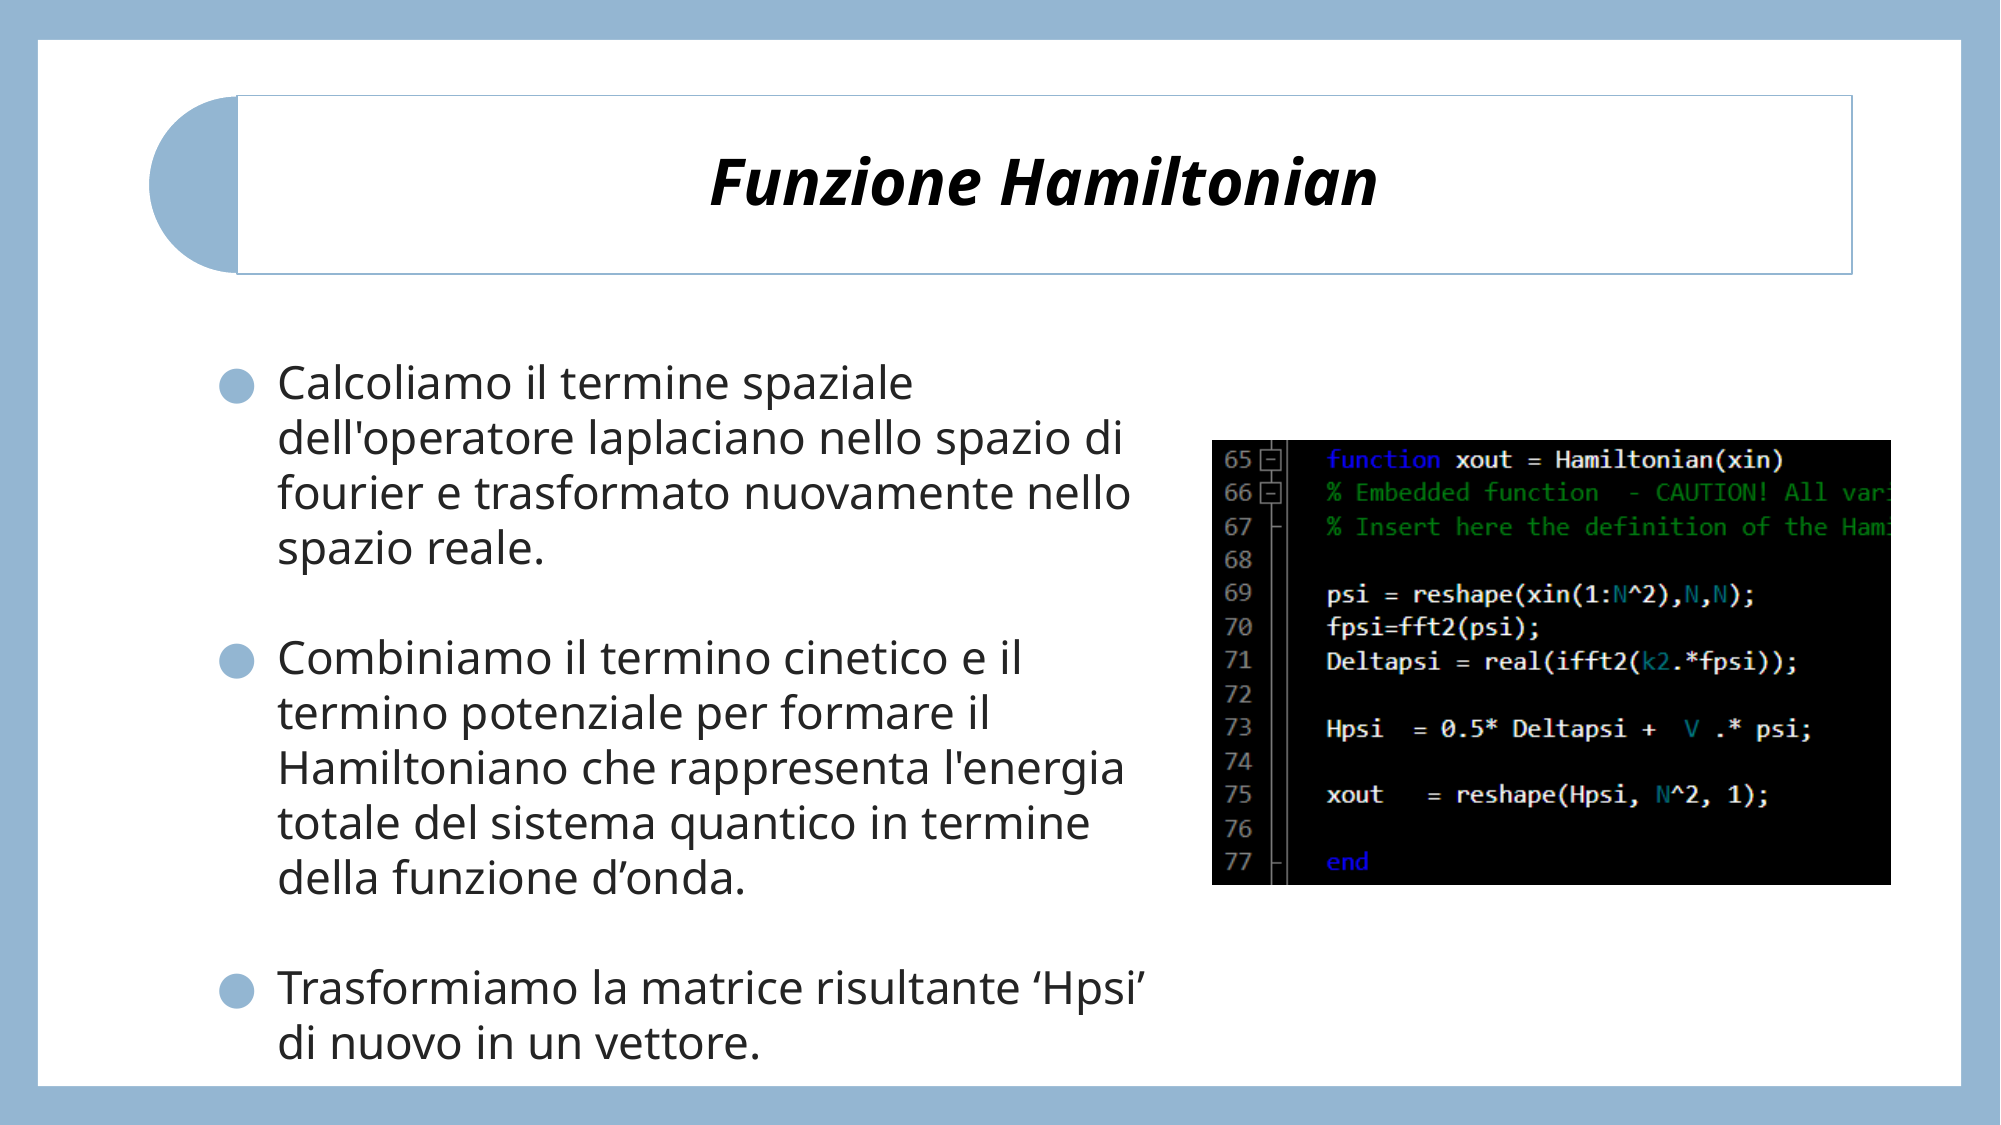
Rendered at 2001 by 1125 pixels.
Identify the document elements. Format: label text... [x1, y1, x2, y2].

picture [1211, 439, 1892, 885]
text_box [147, 95, 1852, 275]
text_box Calcoliamo il termine spaziale dell'operatore laplaciano nello spazio di fourier e trasformato nuovamente nello spazio reale. Combiniamo il termino cinetico e il termino potenziale per formare il Hamiltoniano che rappresenta l'energia totale del sistema quantico in termine della funzione d’onda. Trasformiamo la matrice risultante ‘Hpsi’ di nuovo in un vettore. [187, 338, 1162, 1035]
